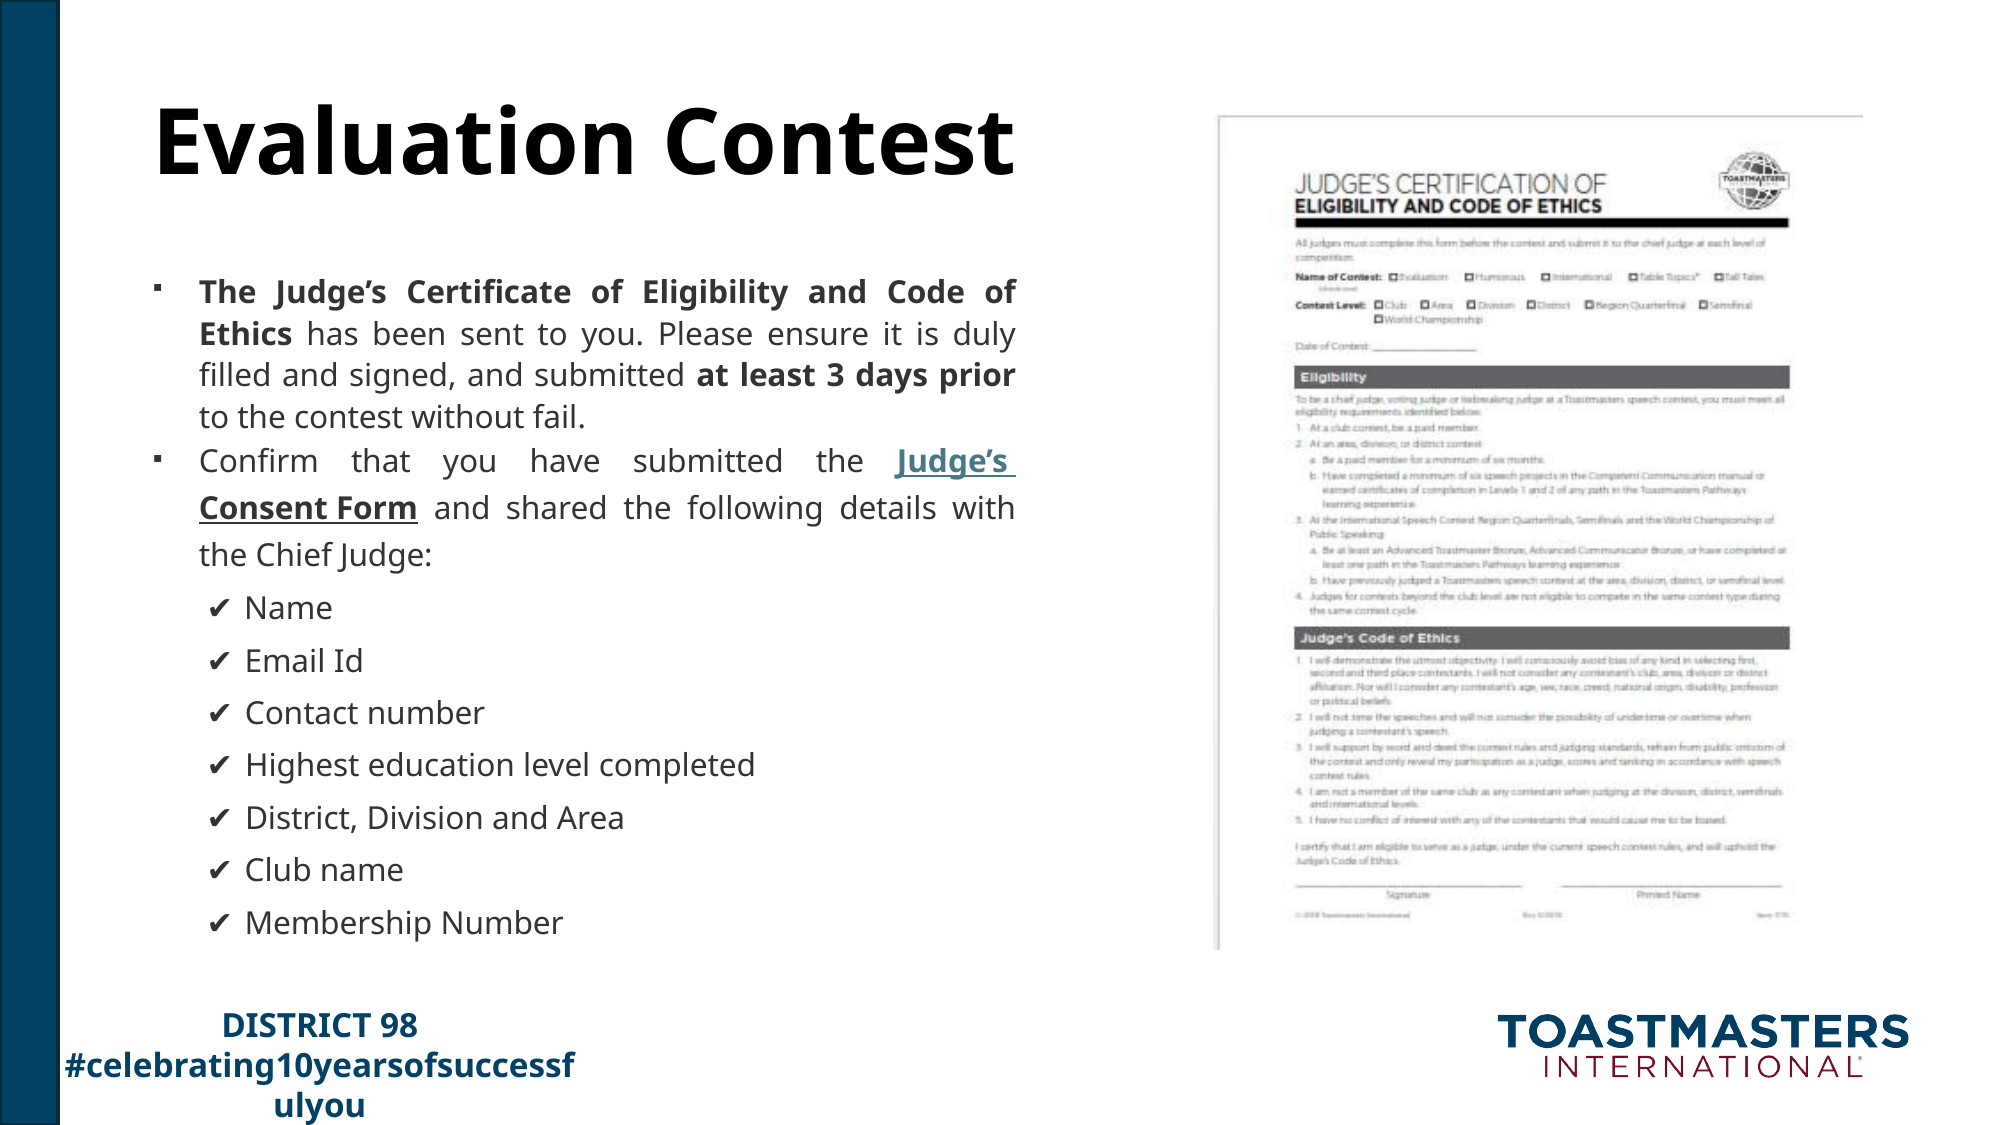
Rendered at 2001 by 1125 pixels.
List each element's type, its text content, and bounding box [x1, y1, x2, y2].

title Evaluation Contest [137, 59, 1944, 229]
picture [1212, 114, 2000, 1125]
list The Judge’s Certificate of Eligibility and Code of Ethics has been sent to you. Please ensure it is duly filled and signed, and submitted at least 3 days prior to the contest without fail. Confirm that you have submitted the Judge’s Consent Form and shared the following details with the Chief Judge: ✔ Name ✔ Email Id ✔ Contact number ✔ Highest education level completed ✔ District, Division and Area ✔ Club name ✔ Membership Number [137, 260, 1033, 950]
text_box [0, 0, 60, 1125]
text_box DISTRICT 98 #celebrating10yearsofsuccessfulyou [41, 996, 599, 1125]
